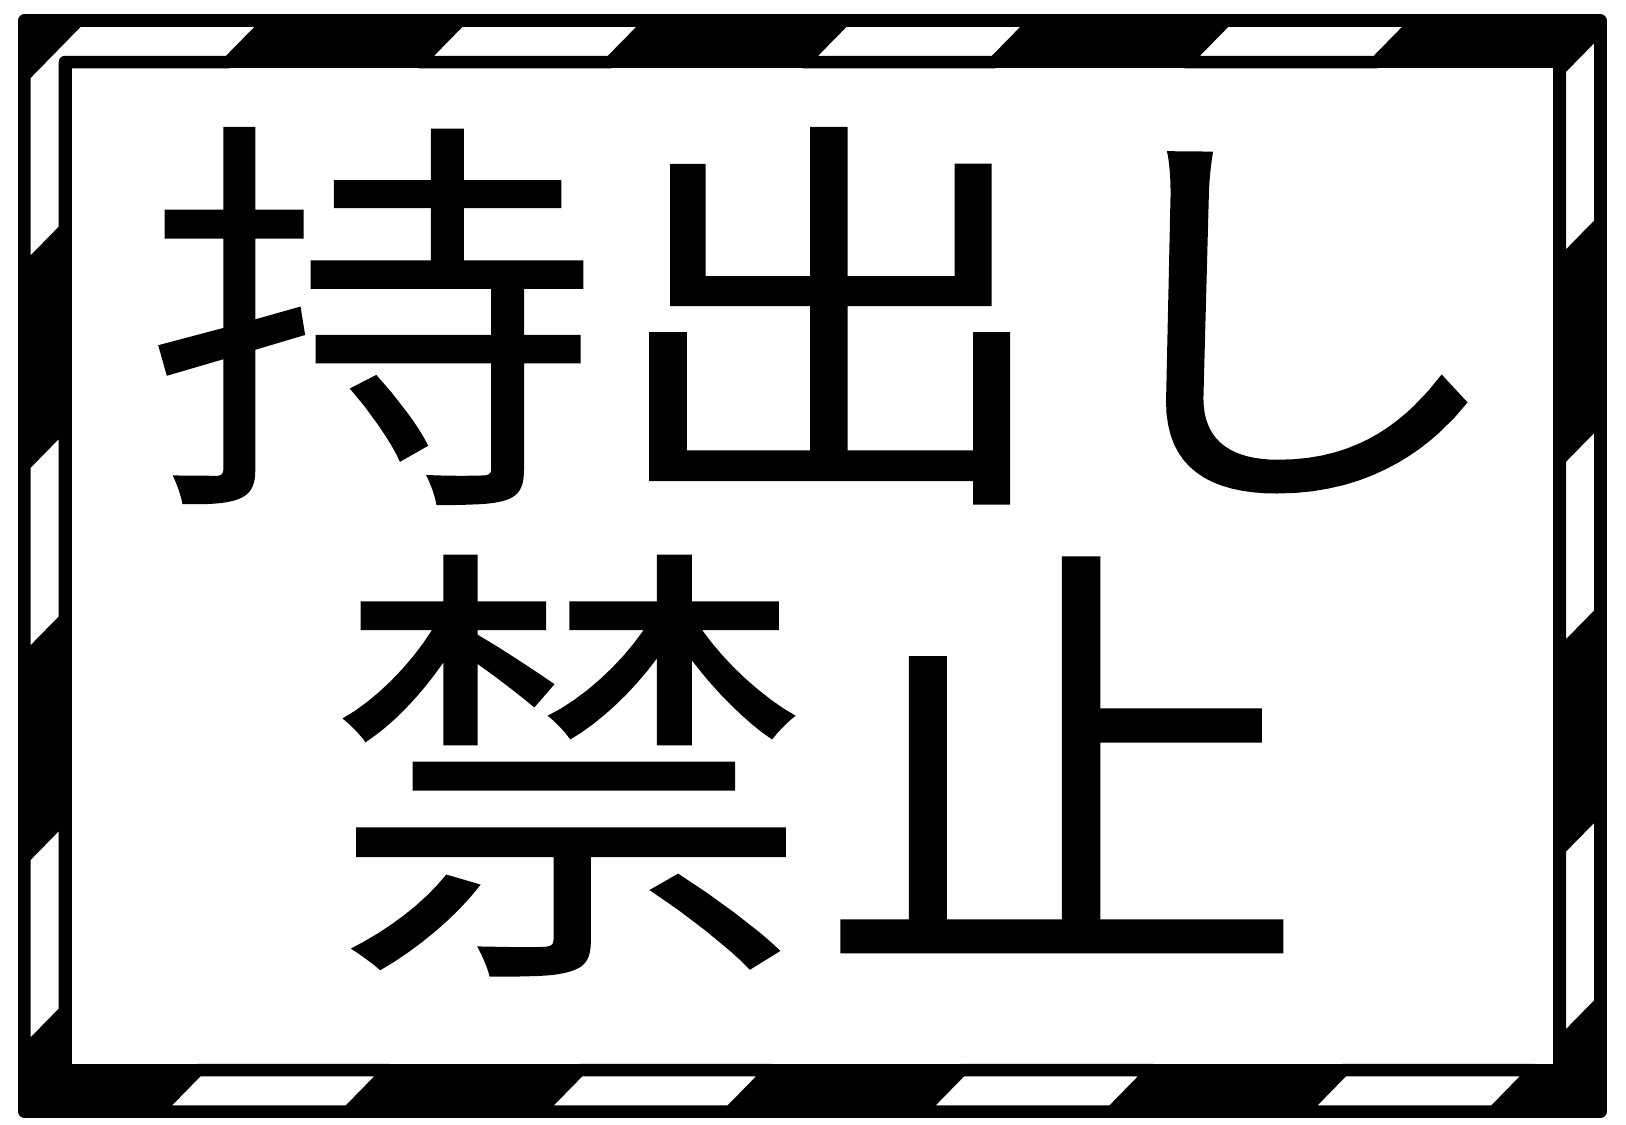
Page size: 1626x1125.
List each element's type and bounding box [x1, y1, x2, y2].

text_box [24, 20, 1601, 1112]
